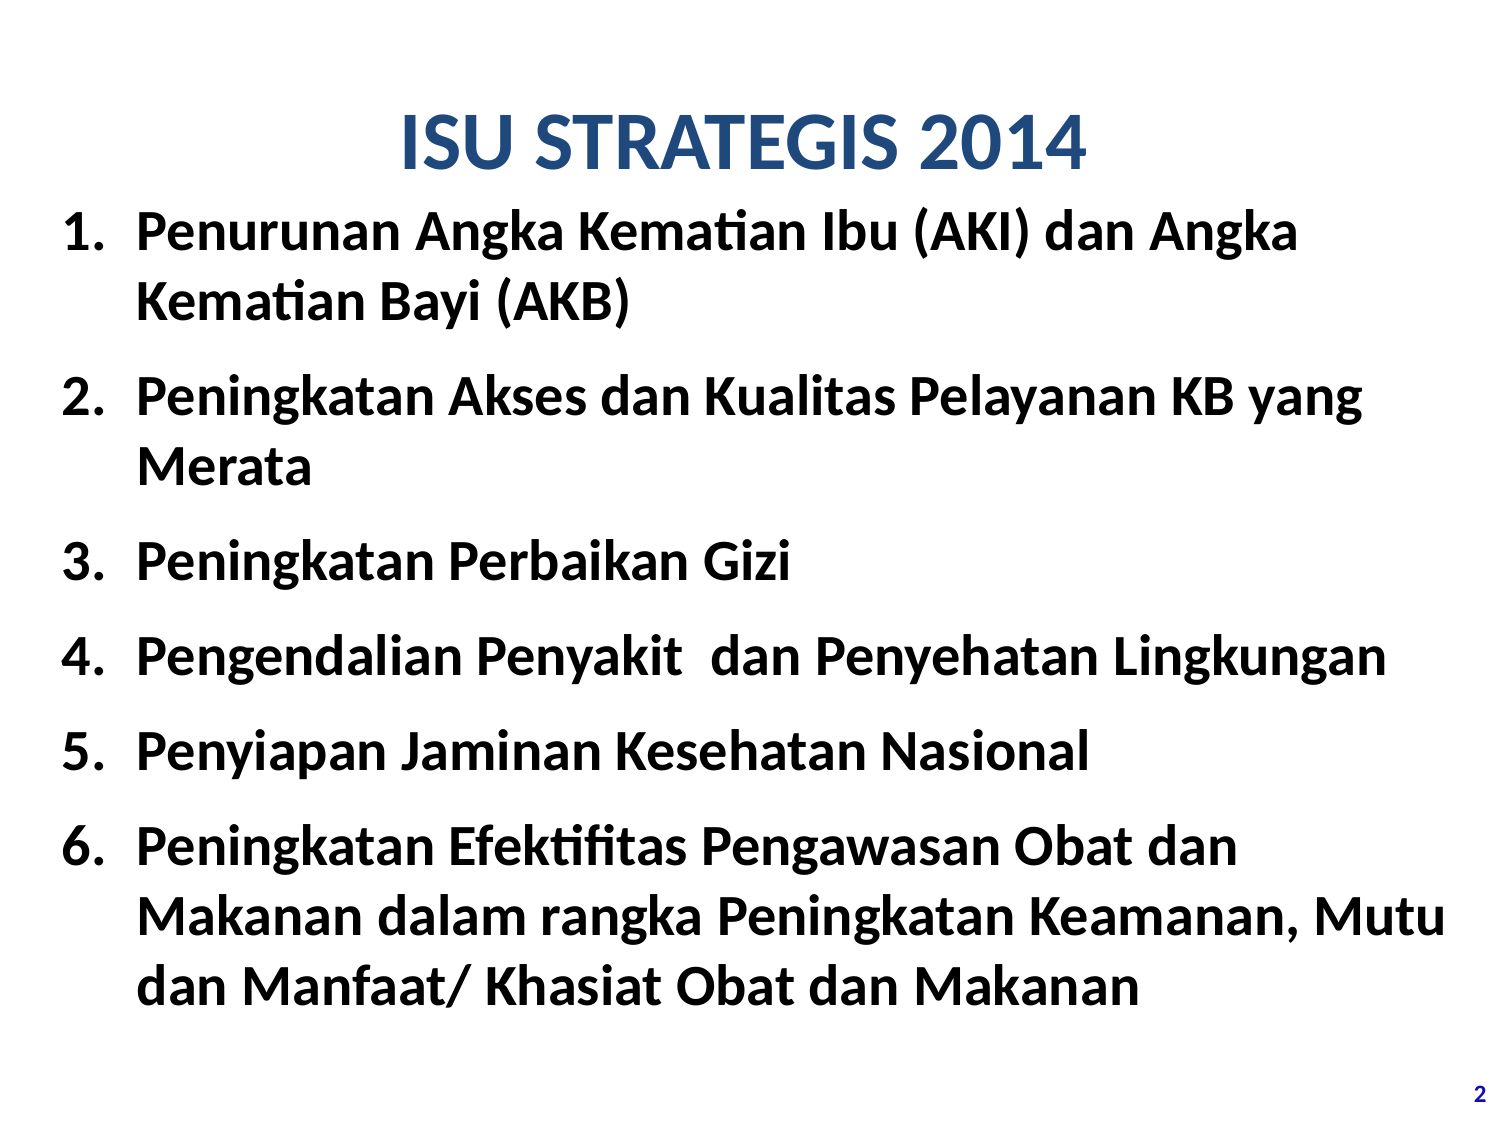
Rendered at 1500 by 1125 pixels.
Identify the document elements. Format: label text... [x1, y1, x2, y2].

text_box ISU STRATEGIS 2014 [230, 78, 1258, 194]
slide_number 2 [1151, 1069, 1500, 1125]
list Penurunan Angka Kematian Ibu (AKI) dan Angka Kematian Bayi (AKB) Peningkatan Akses dan Kualitas Pelayanan KB yang Merata Peningkatan Perbaikan Gizi Pengendalian Penyakit dan Penyehatan Lingkungan Penyiapan Jaminan Kesehatan Nasional Peningkatan Efektifitas Pengawasan Obat dan Makanan dalam rangka Peningkatan Keamanan, Mutu dan Manfaat/ Khasiat Obat dan Makanan [46, 184, 1472, 1125]
